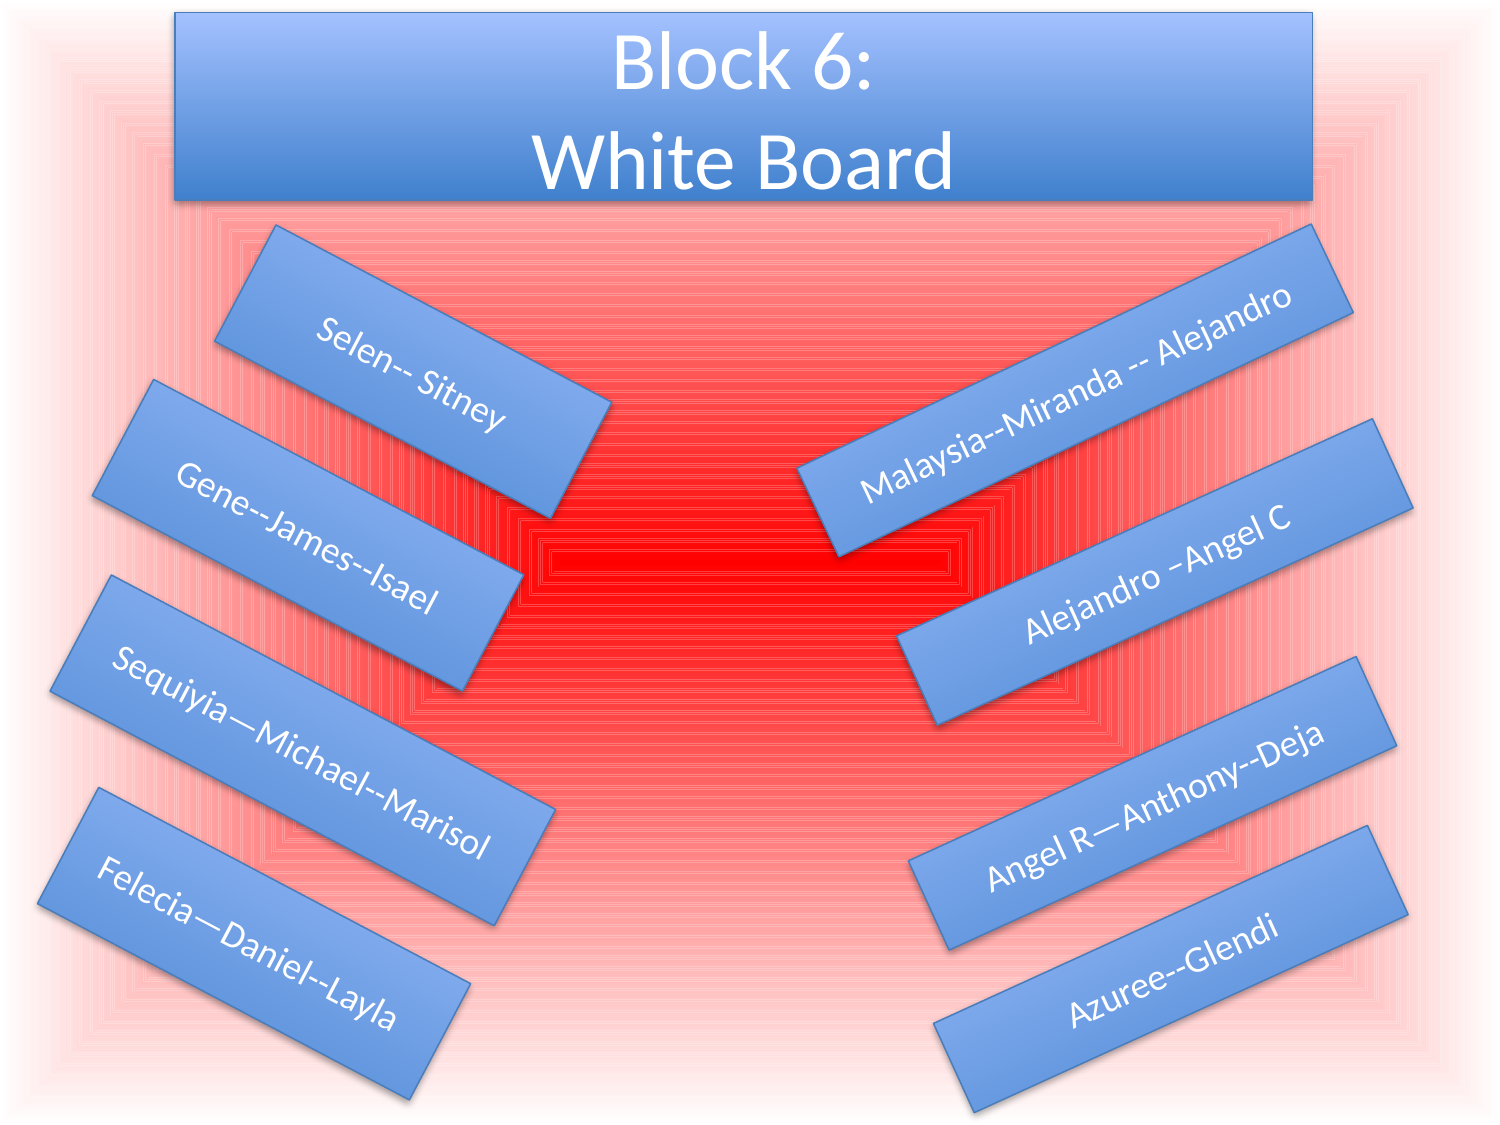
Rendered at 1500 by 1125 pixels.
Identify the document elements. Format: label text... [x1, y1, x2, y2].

text_box Felecia—Daniel--Layla [36, 786, 472, 1101]
text_box Selen-- Sitney [213, 224, 613, 520]
text_box Sequiyia—Michael--Marisol [49, 574, 557, 927]
text_box Angel R—Anthony--Deja [907, 655, 1398, 951]
text_box Malaysia--Miranda -- Alejandro [796, 223, 1354, 558]
text_box Block 6: White Board [174, 12, 1313, 201]
text_box Azuree--Glendi [932, 824, 1409, 1114]
text_box Alejandro –Angel C [895, 418, 1414, 726]
text_box Gene--James--Isael [91, 378, 525, 692]
